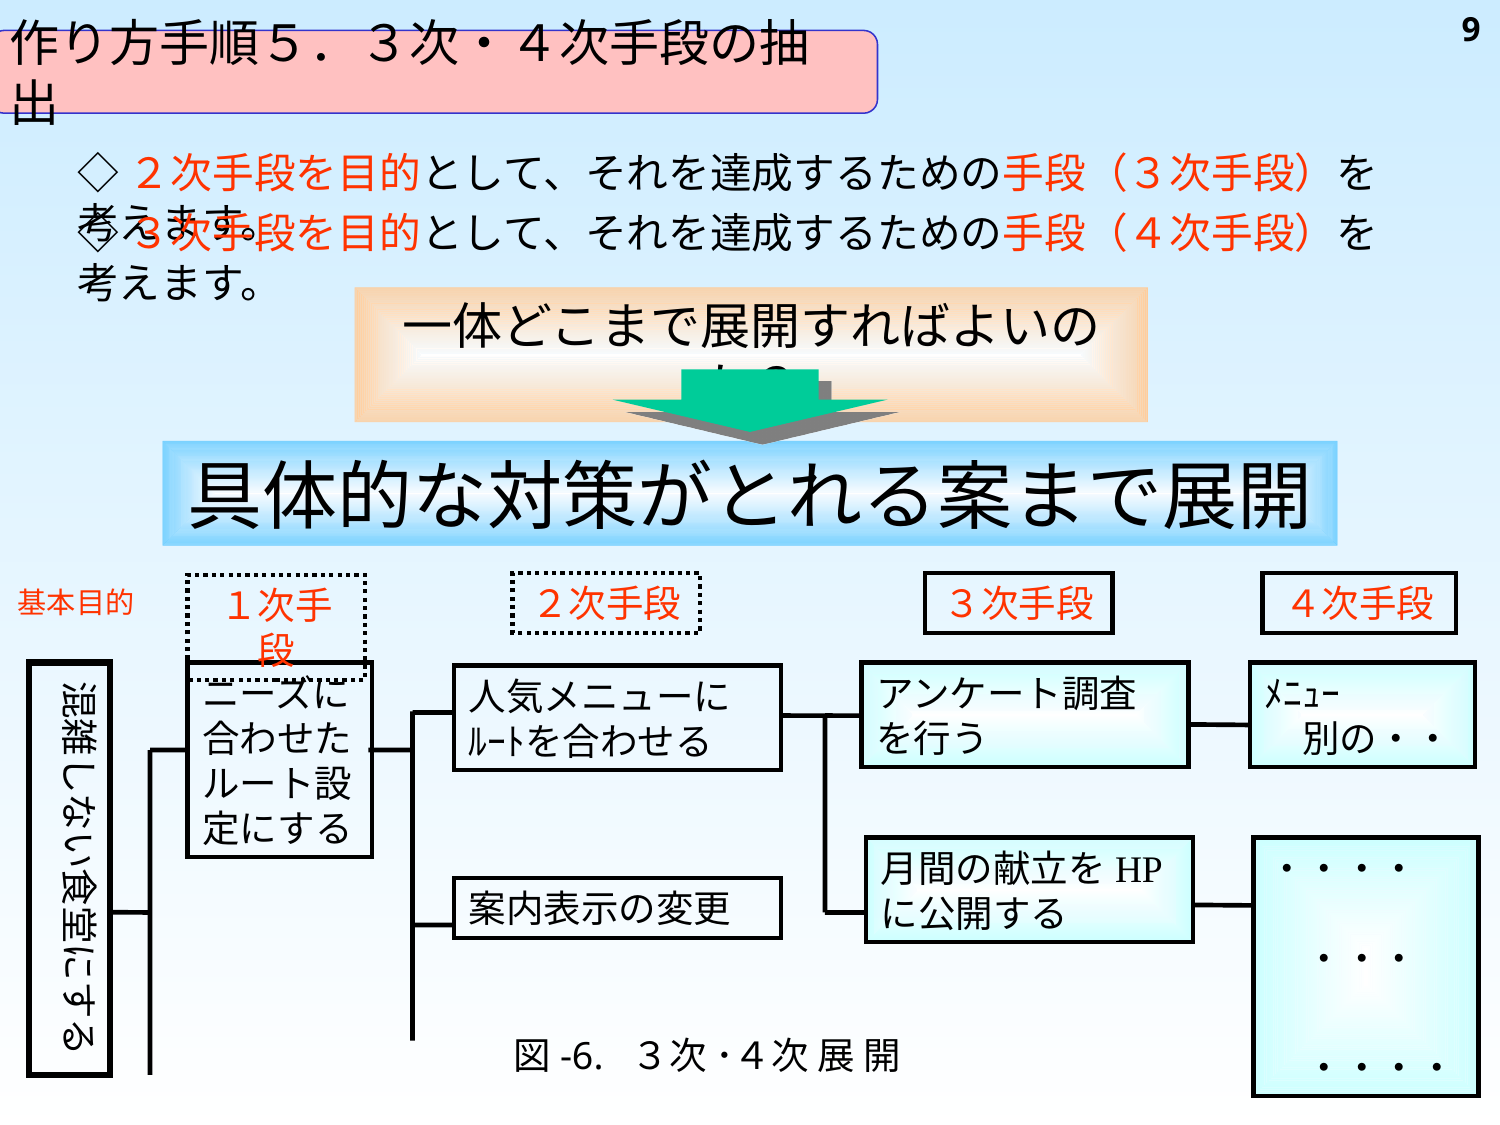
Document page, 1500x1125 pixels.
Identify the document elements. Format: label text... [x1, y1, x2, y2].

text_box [0, 577, 153, 1076]
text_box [368, 572, 782, 1041]
text_box ４次手段 [1262, 573, 1457, 633]
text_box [109, 574, 373, 1076]
text_box ３次手段 [924, 573, 1113, 633]
text_box ・・・・ ・・・ ・・・・ [1253, 837, 1479, 1096]
text_box 作り方手順５．３次・４次手段の抽出 [0, 30, 878, 114]
text_box 月間の献立をHPに公開する [866, 837, 1194, 943]
text_box ﾒﾆｭｰ 別の・・ [1249, 662, 1475, 768]
text_box 9 [1411, 0, 1497, 56]
text_box 図-6. ３次 ･４次 展 開 [464, 1024, 950, 1085]
text_box アンケート調査を行う [861, 662, 1189, 768]
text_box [62, 139, 1399, 266]
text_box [785, 715, 864, 913]
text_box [162, 287, 1338, 547]
